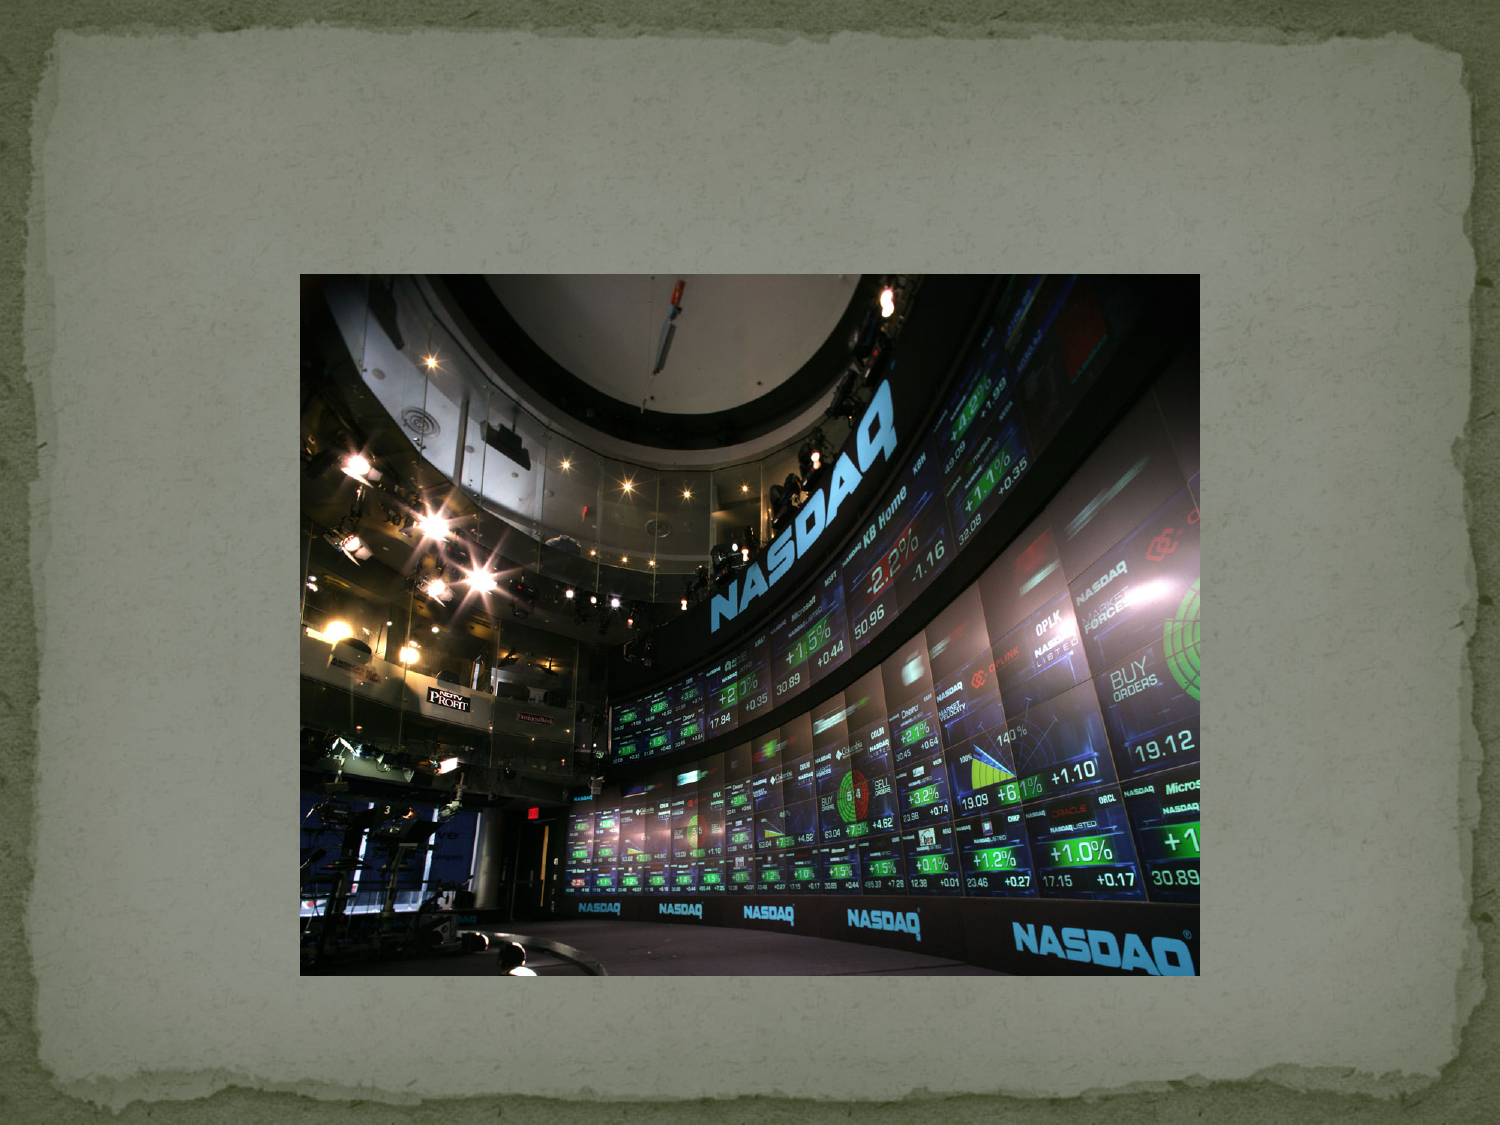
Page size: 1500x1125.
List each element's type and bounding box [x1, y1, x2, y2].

list [301, 276, 1200, 974]
